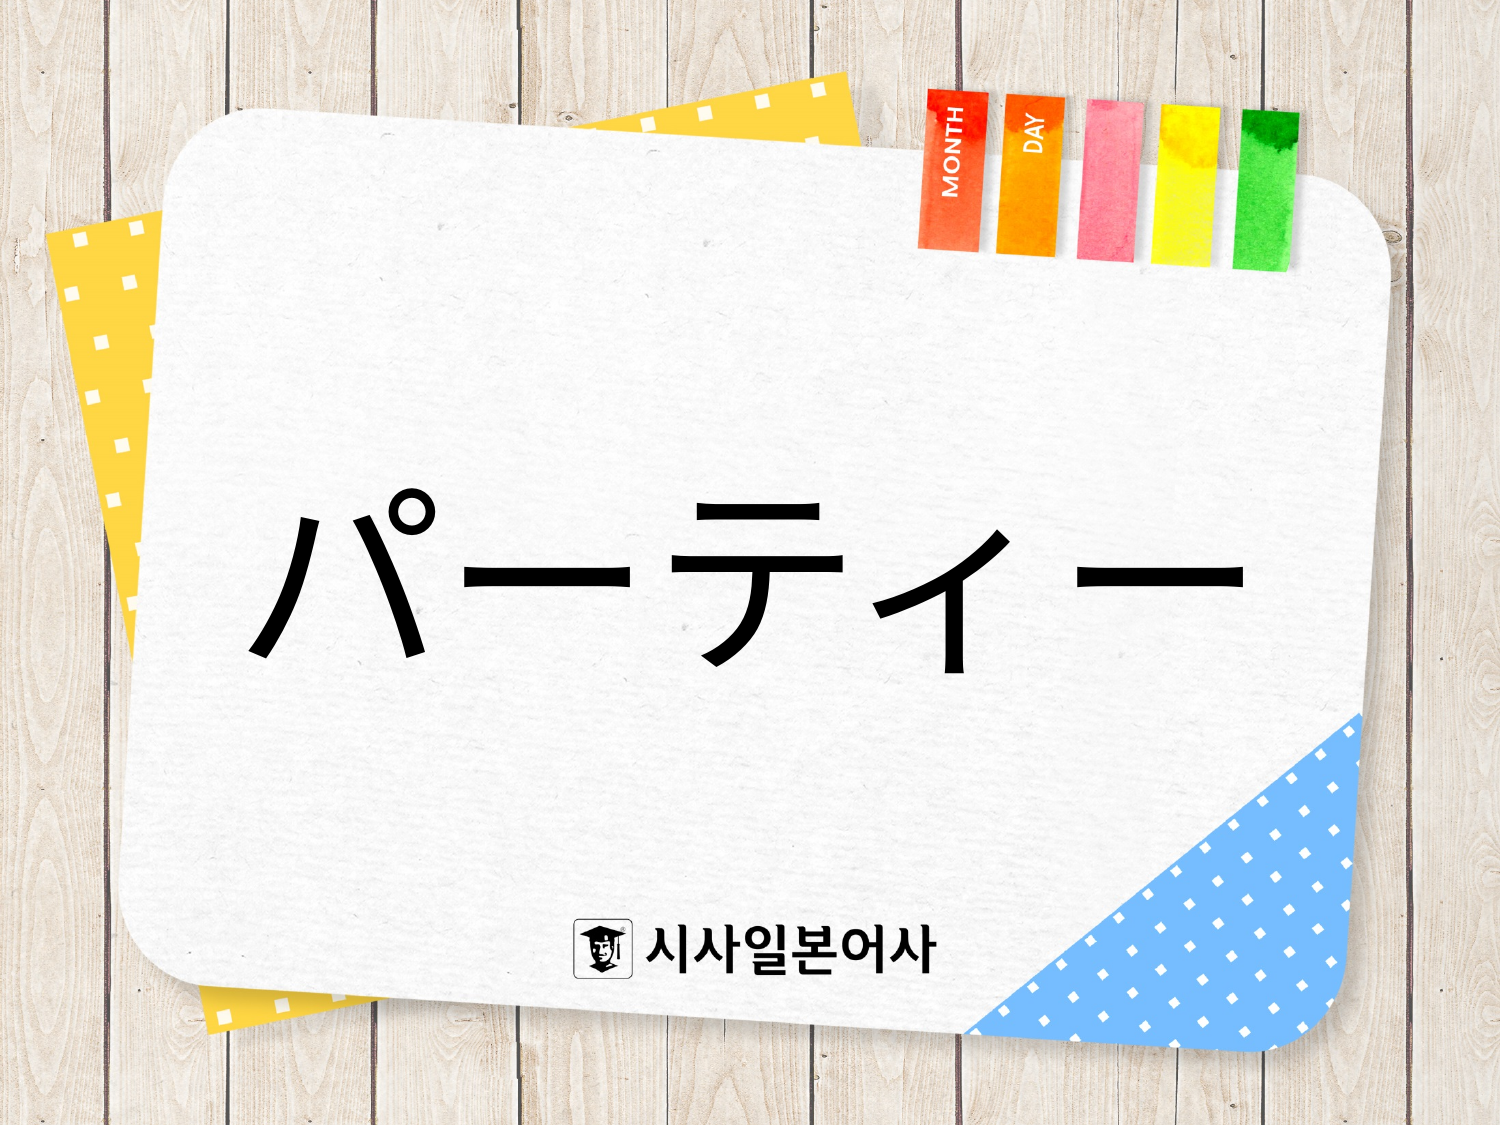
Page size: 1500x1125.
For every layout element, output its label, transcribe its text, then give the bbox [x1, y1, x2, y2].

title パーティー [75, 338, 1425, 811]
picture [0, 0, 1500, 1125]
